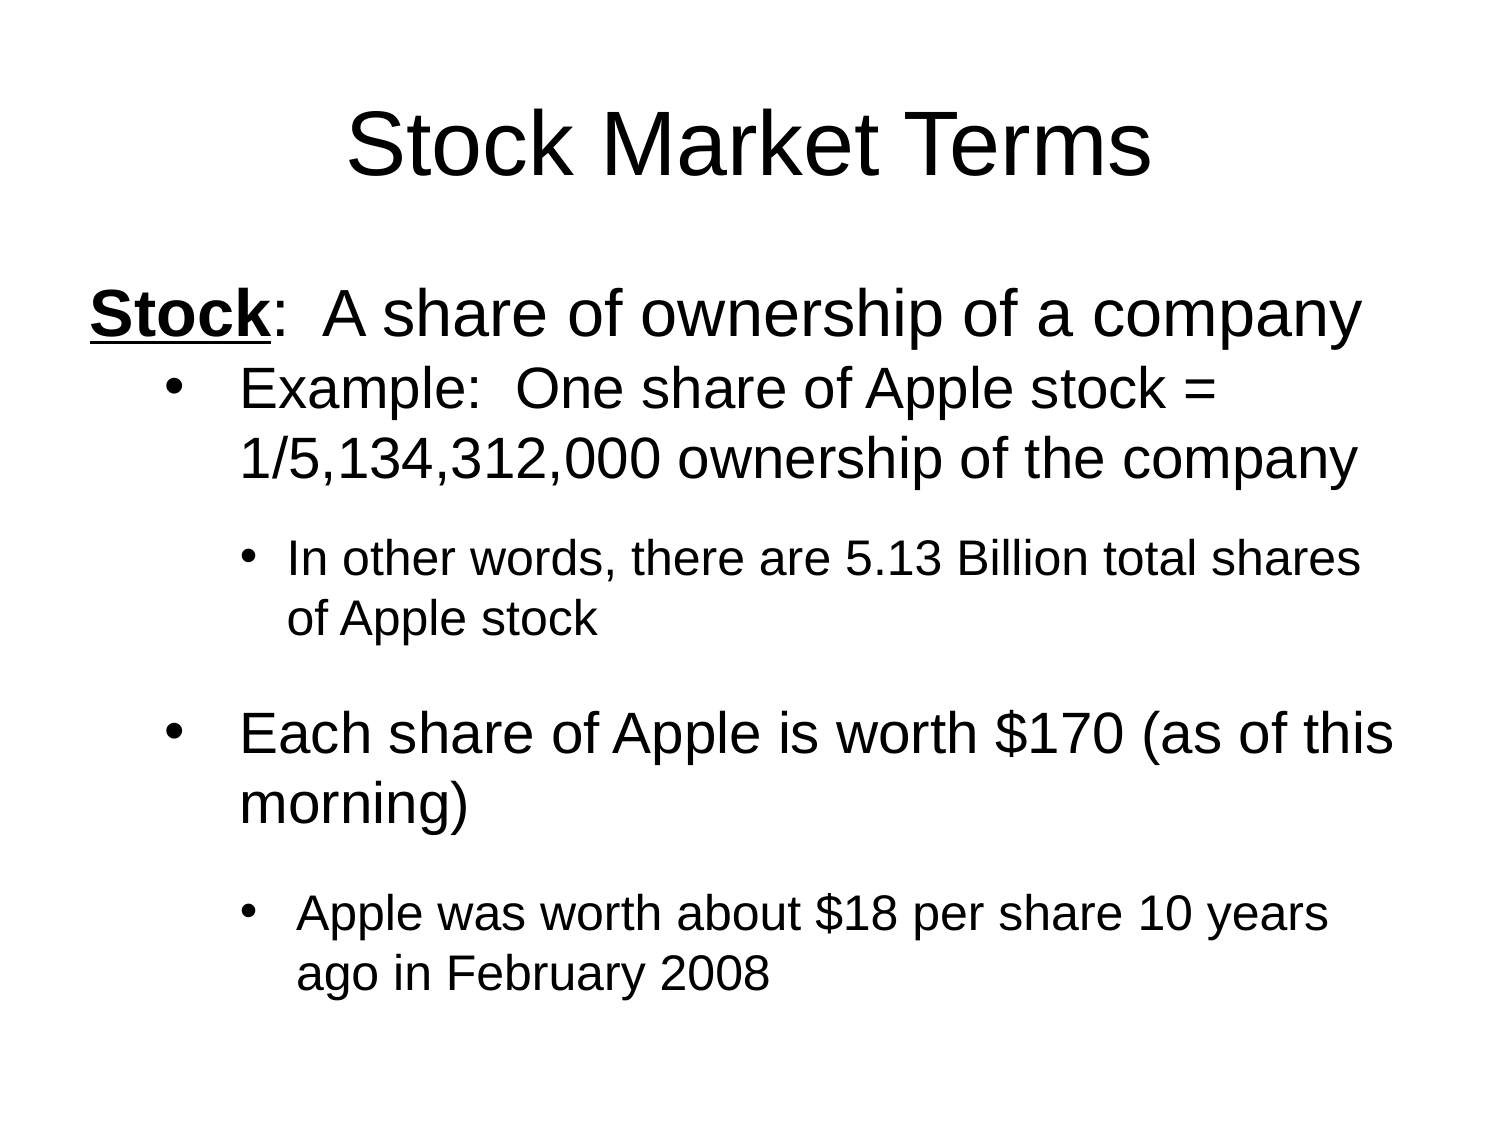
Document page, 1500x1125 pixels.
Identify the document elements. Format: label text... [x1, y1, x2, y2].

text_box Stock: A share of ownership of a company Example: One share of Apple stock = 1/5,134,312,000 ownership of the company In other words, there are 5.13 Billion total shares of Apple stock Each share of Apple is worth $170 (as of this morning) Apple was worth about $18 per share 10 years ago in February 2008 [74, 262, 1425, 1005]
text_box Stock Market Terms [74, 45, 1425, 233]
